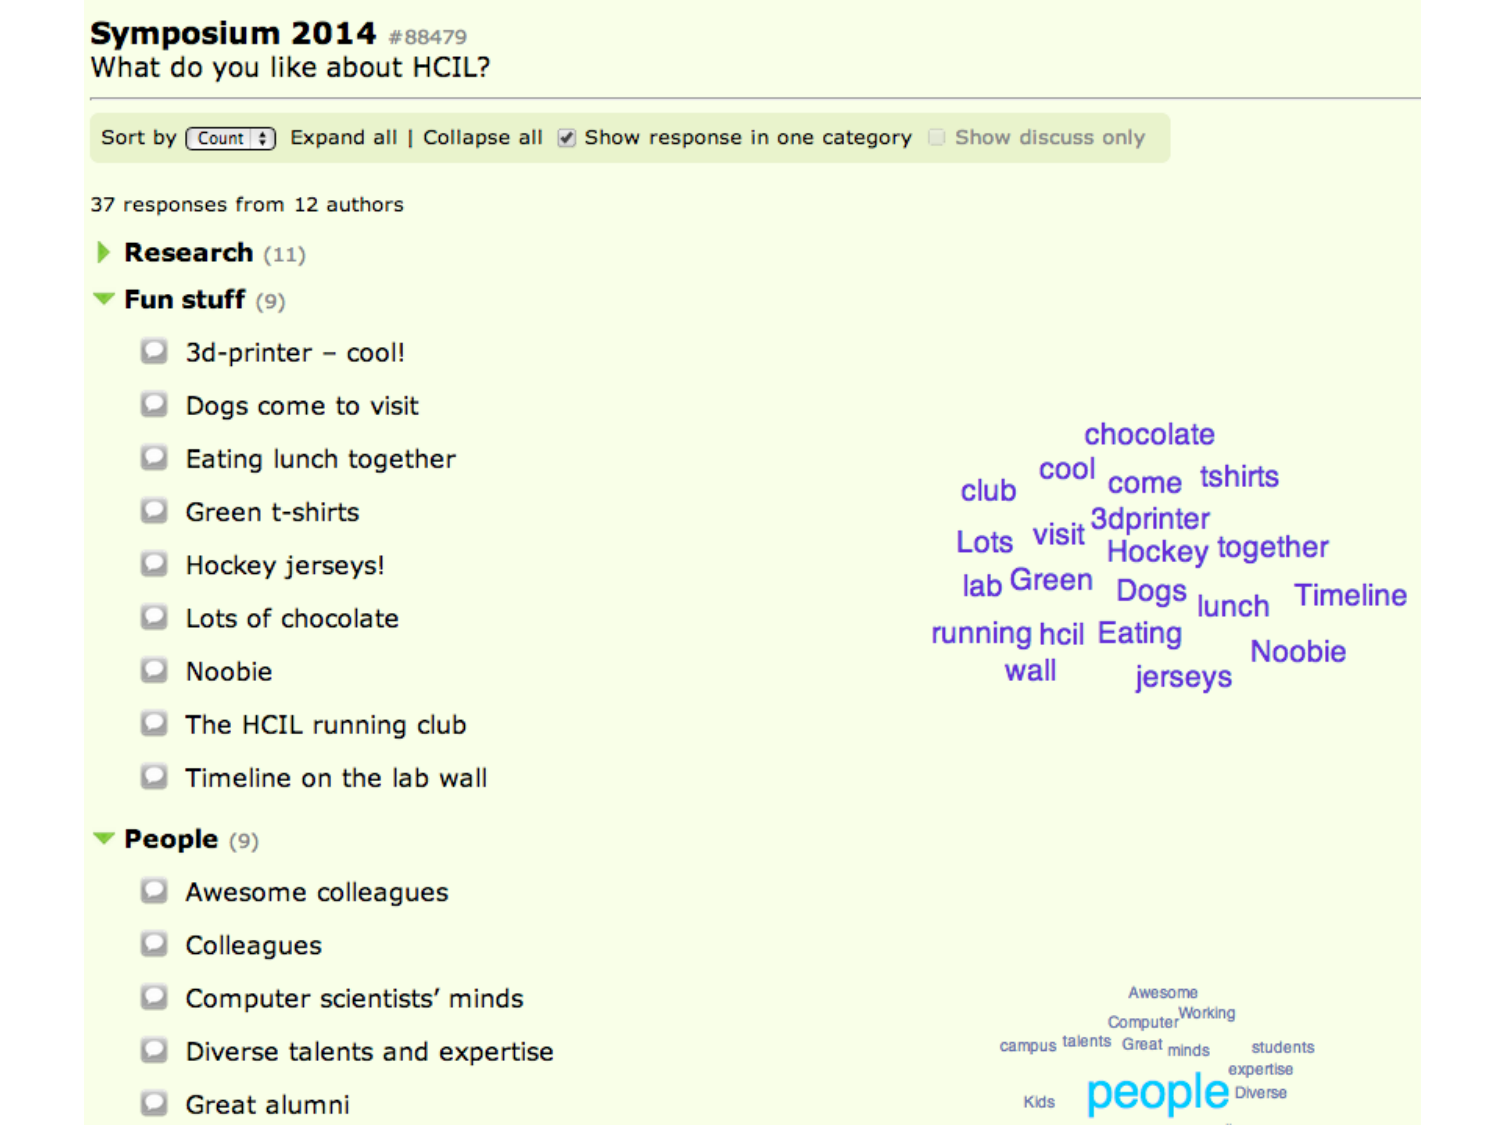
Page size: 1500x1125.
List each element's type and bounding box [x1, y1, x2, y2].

picture [84, 0, 1421, 1125]
